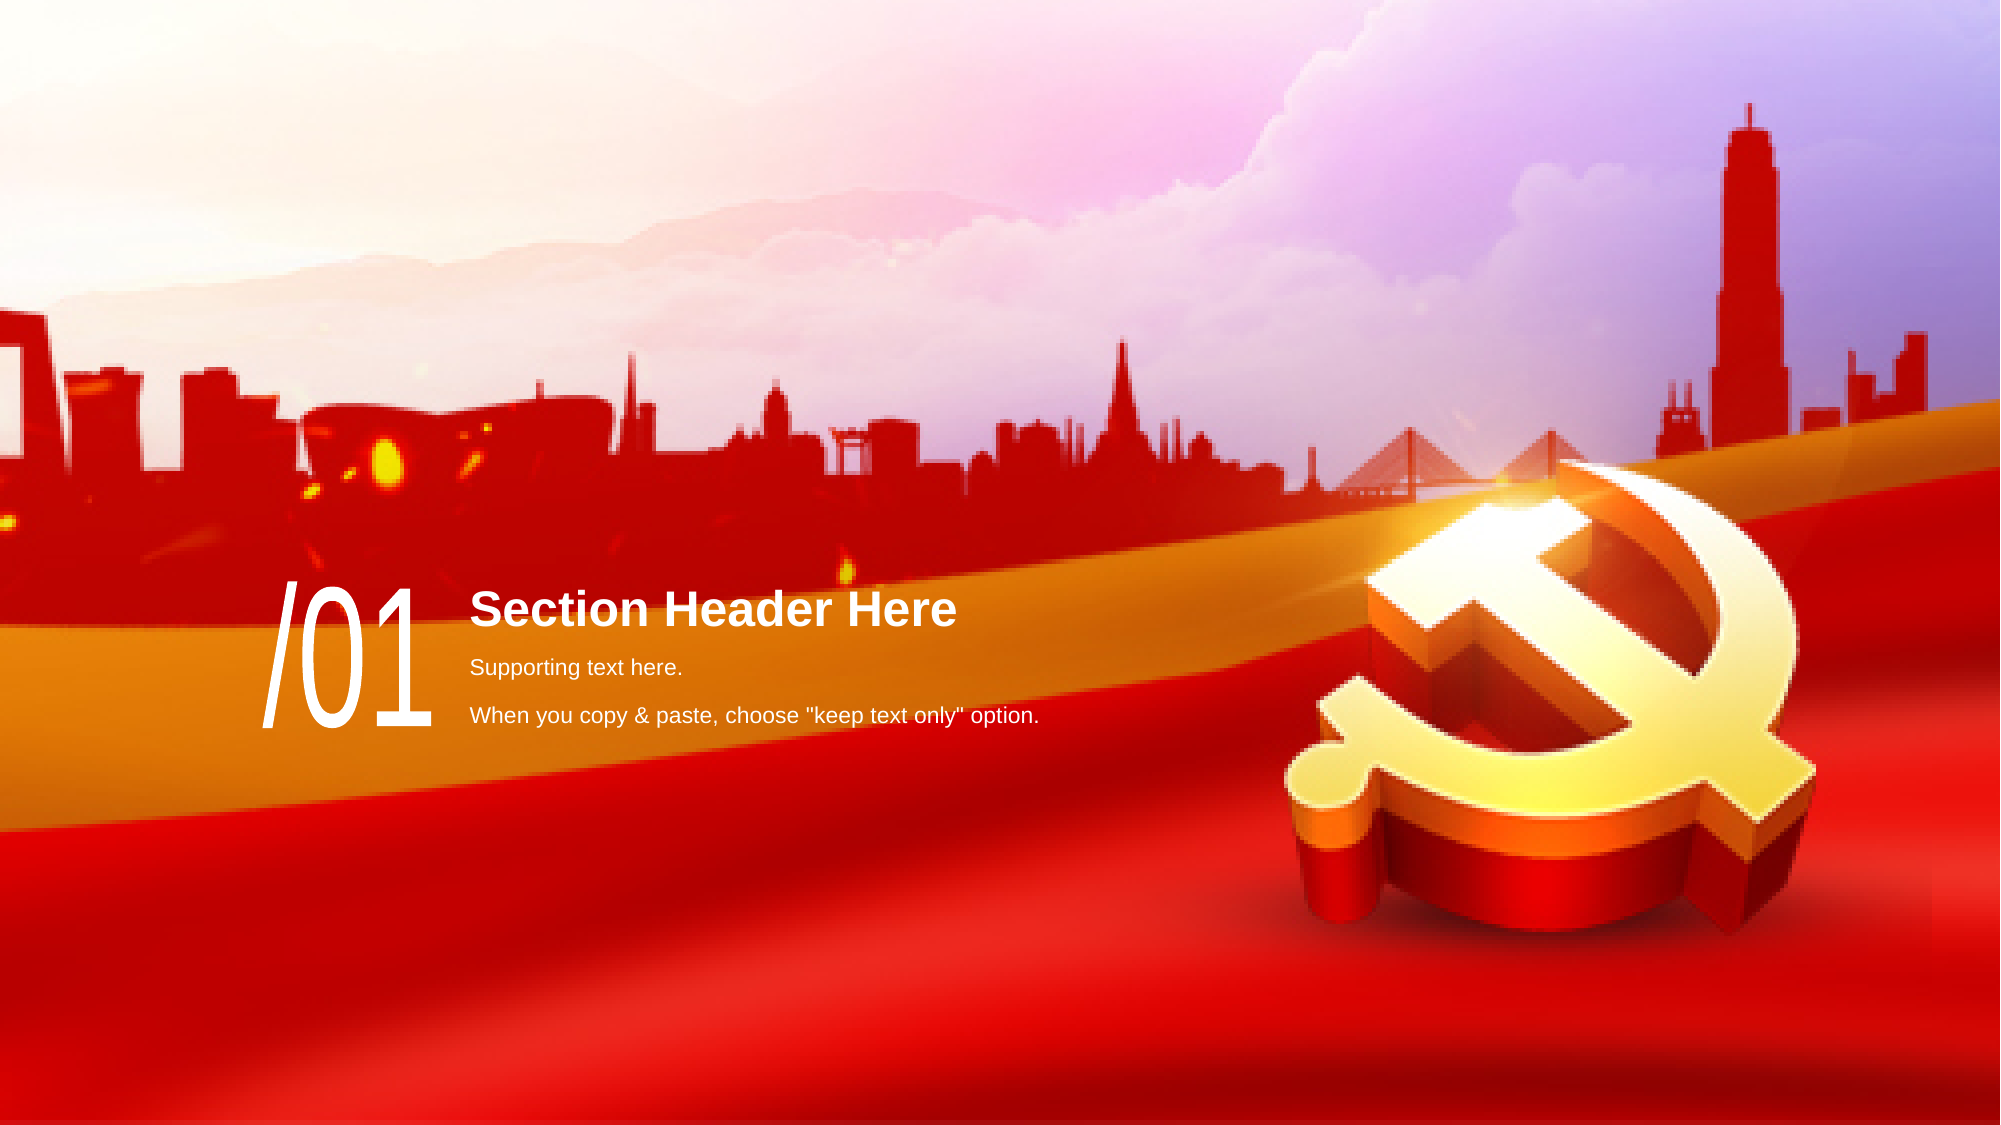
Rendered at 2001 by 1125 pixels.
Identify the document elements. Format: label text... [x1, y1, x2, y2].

title Section Header Here [454, 498, 1071, 644]
list Supporting text here. When you copy & paste, choose "keep text only" option. [454, 644, 1071, 812]
picture [0, 0, 2000, 1125]
